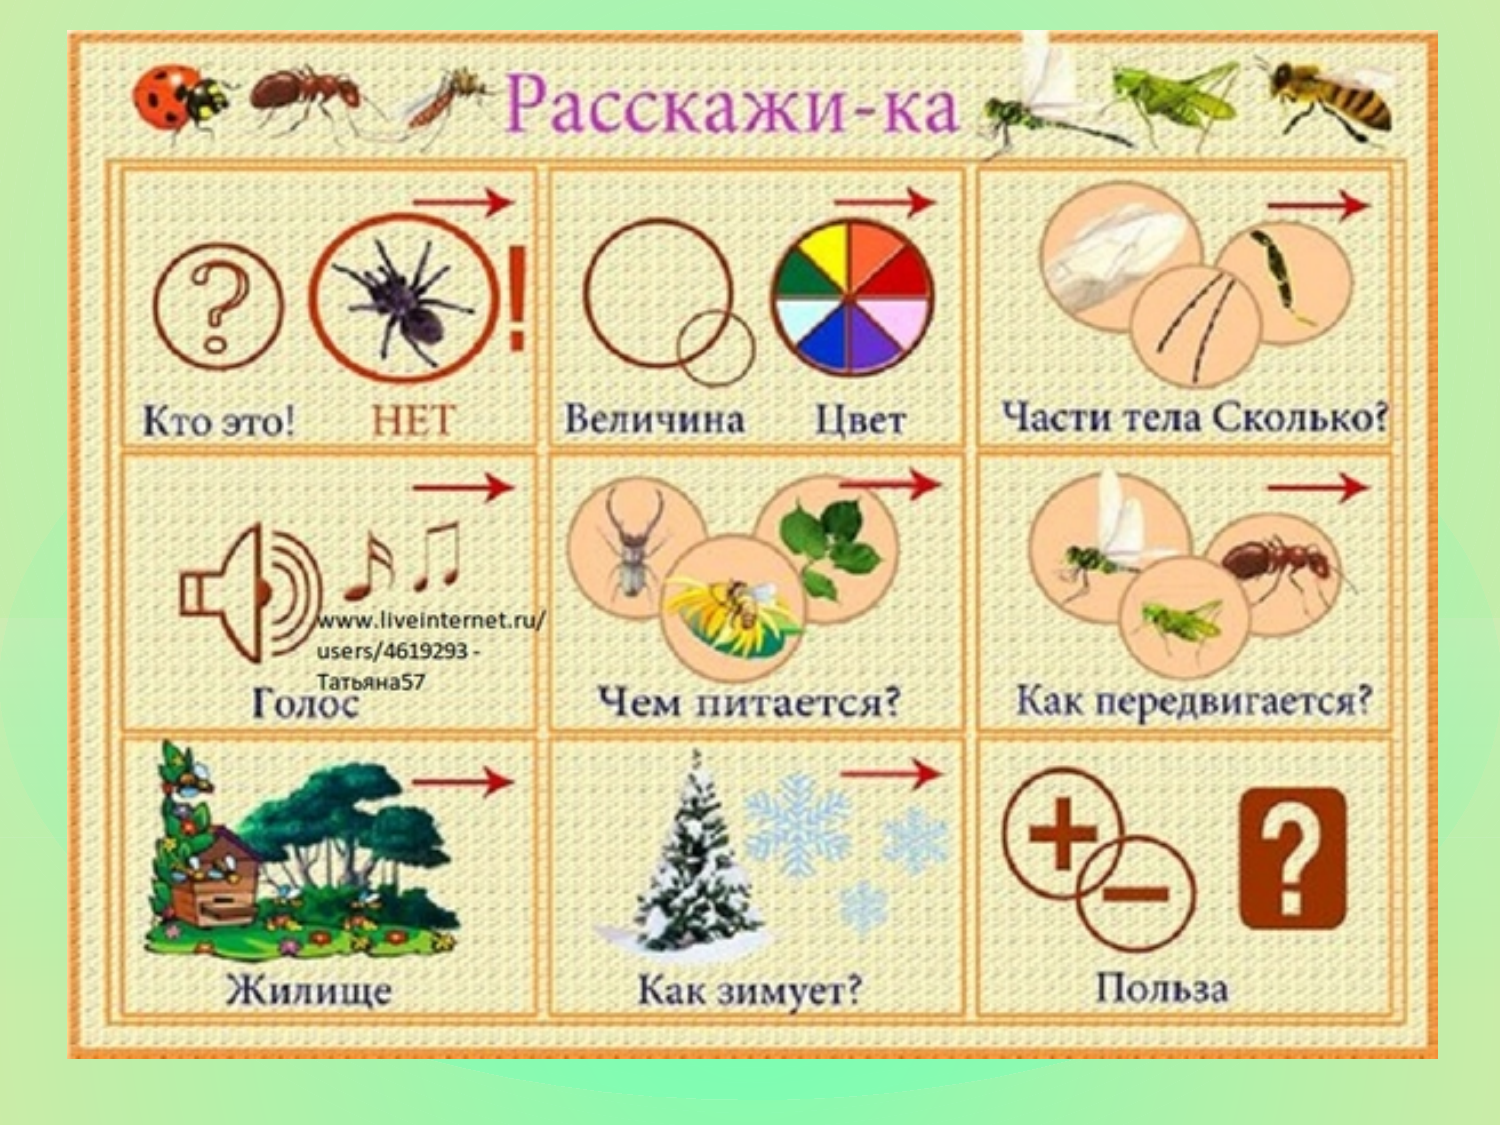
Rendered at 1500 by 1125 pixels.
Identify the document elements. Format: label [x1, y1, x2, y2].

picture [67, 30, 1439, 1059]
